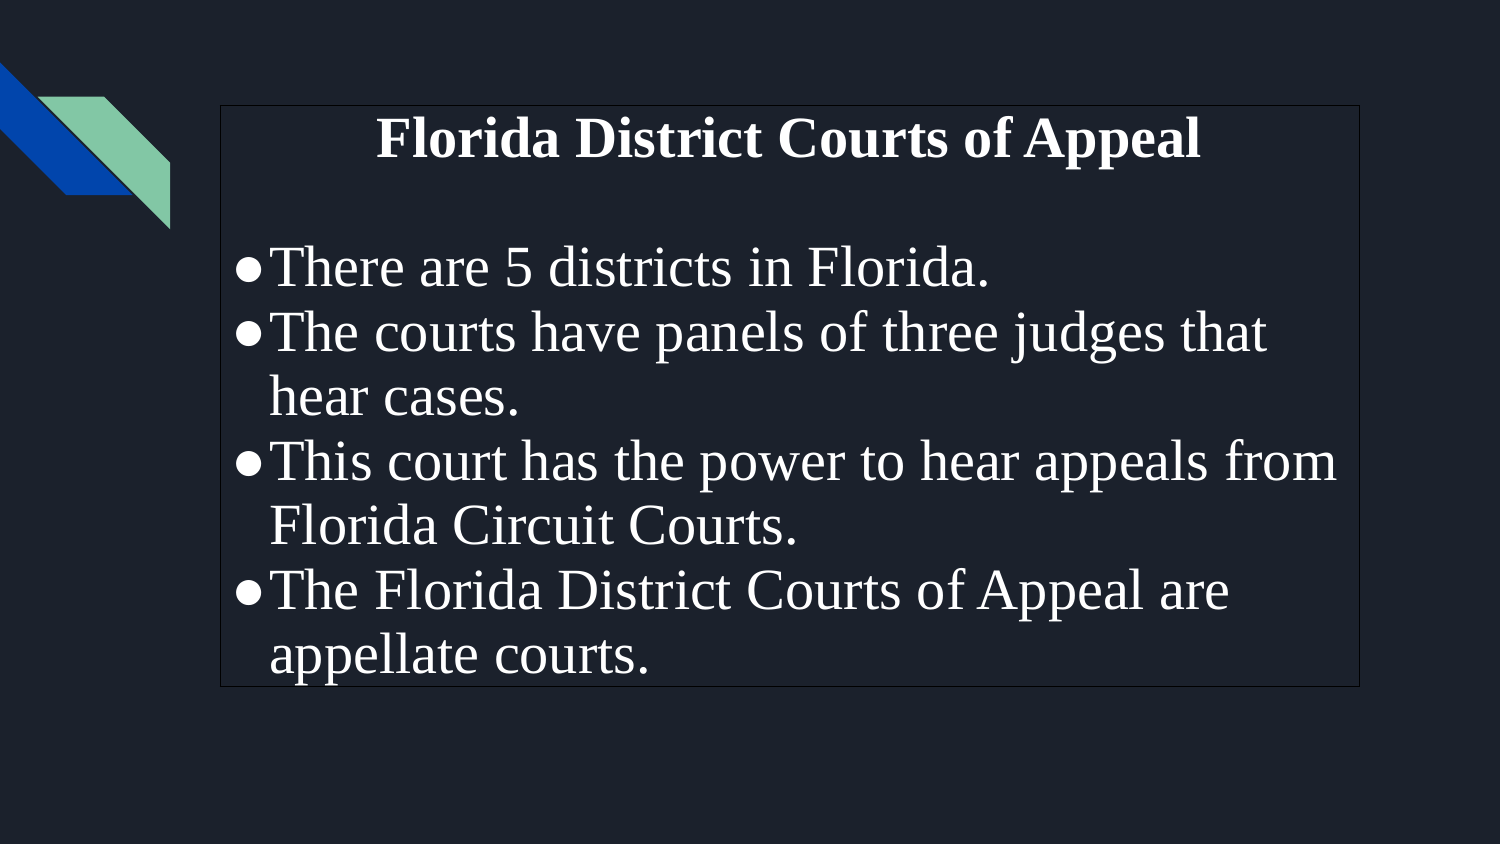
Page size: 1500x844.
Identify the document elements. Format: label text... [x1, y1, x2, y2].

table_header Florida District Courts of Appeal There are 5 districts in Florida. The courts have panels of three judges that hear cases. This court has the power to hear appeals from Florida Circuit Courts. The Florida District Courts of Appeal are appellate courts. [221, 106, 1359, 686]
